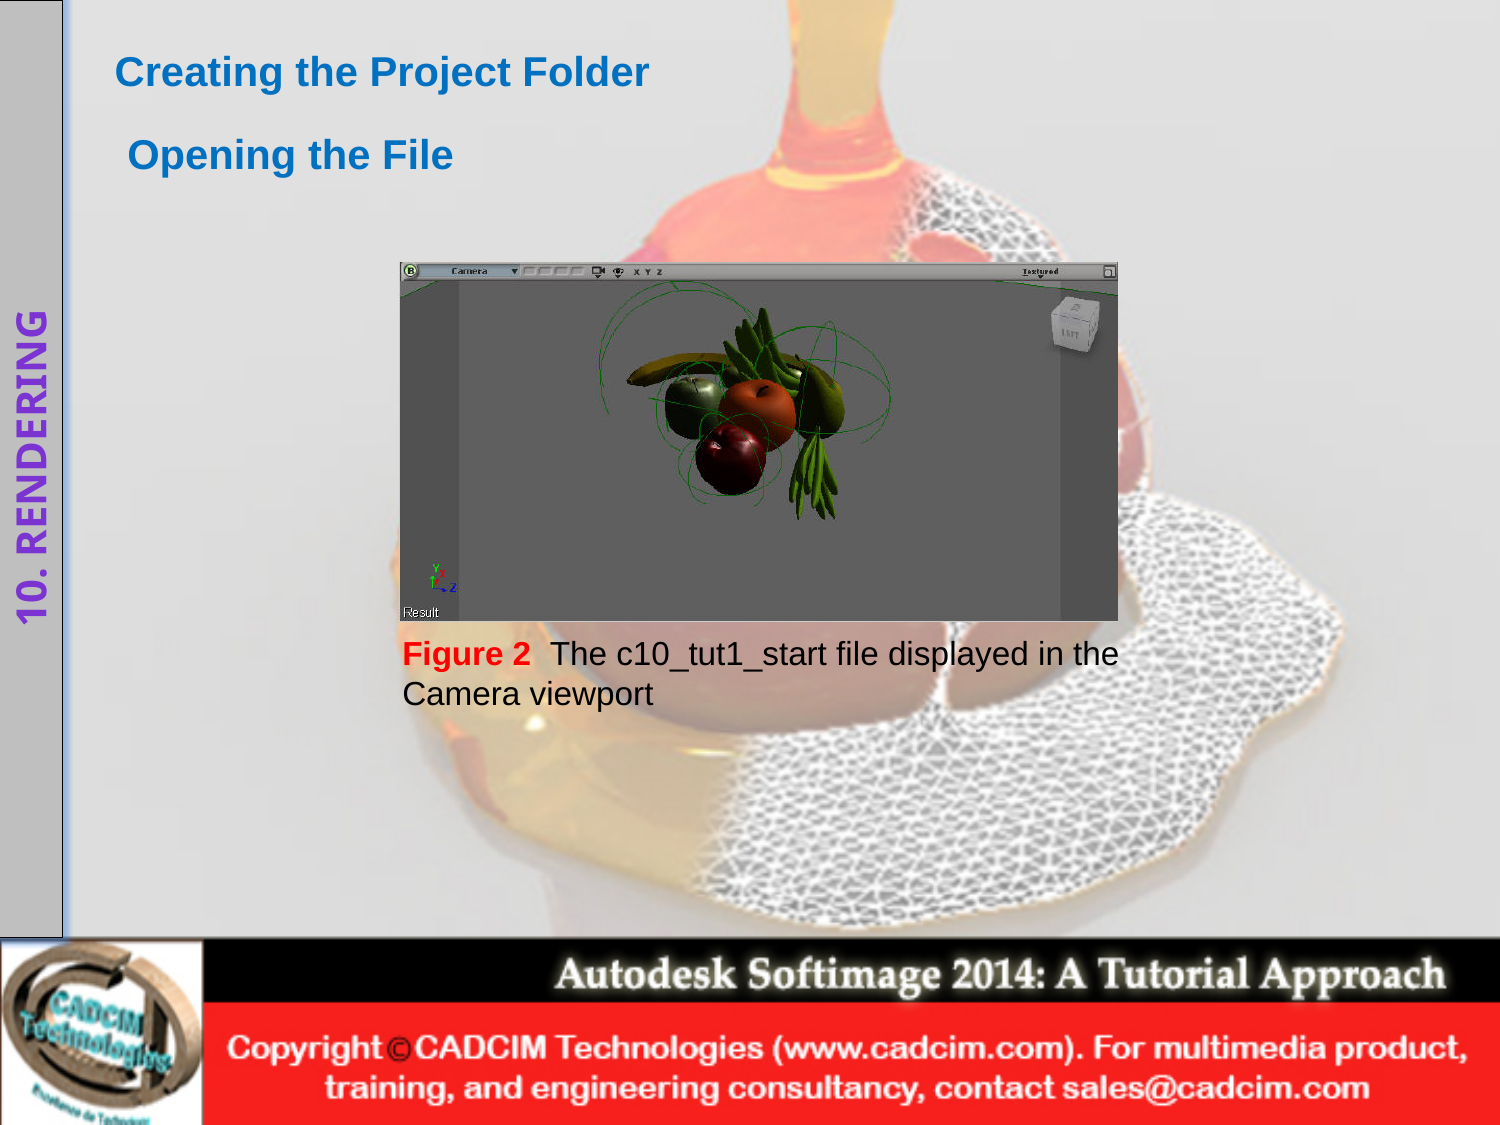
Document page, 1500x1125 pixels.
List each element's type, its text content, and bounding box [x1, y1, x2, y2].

text_box Figure 2 The c10_tut1_start file displayed in the Camera viewport [387, 624, 1138, 720]
picture [0, 0, 1500, 1125]
text_box Creating the Project Folder [99, 0, 850, 103]
text_box Opening the File [112, 75, 863, 185]
